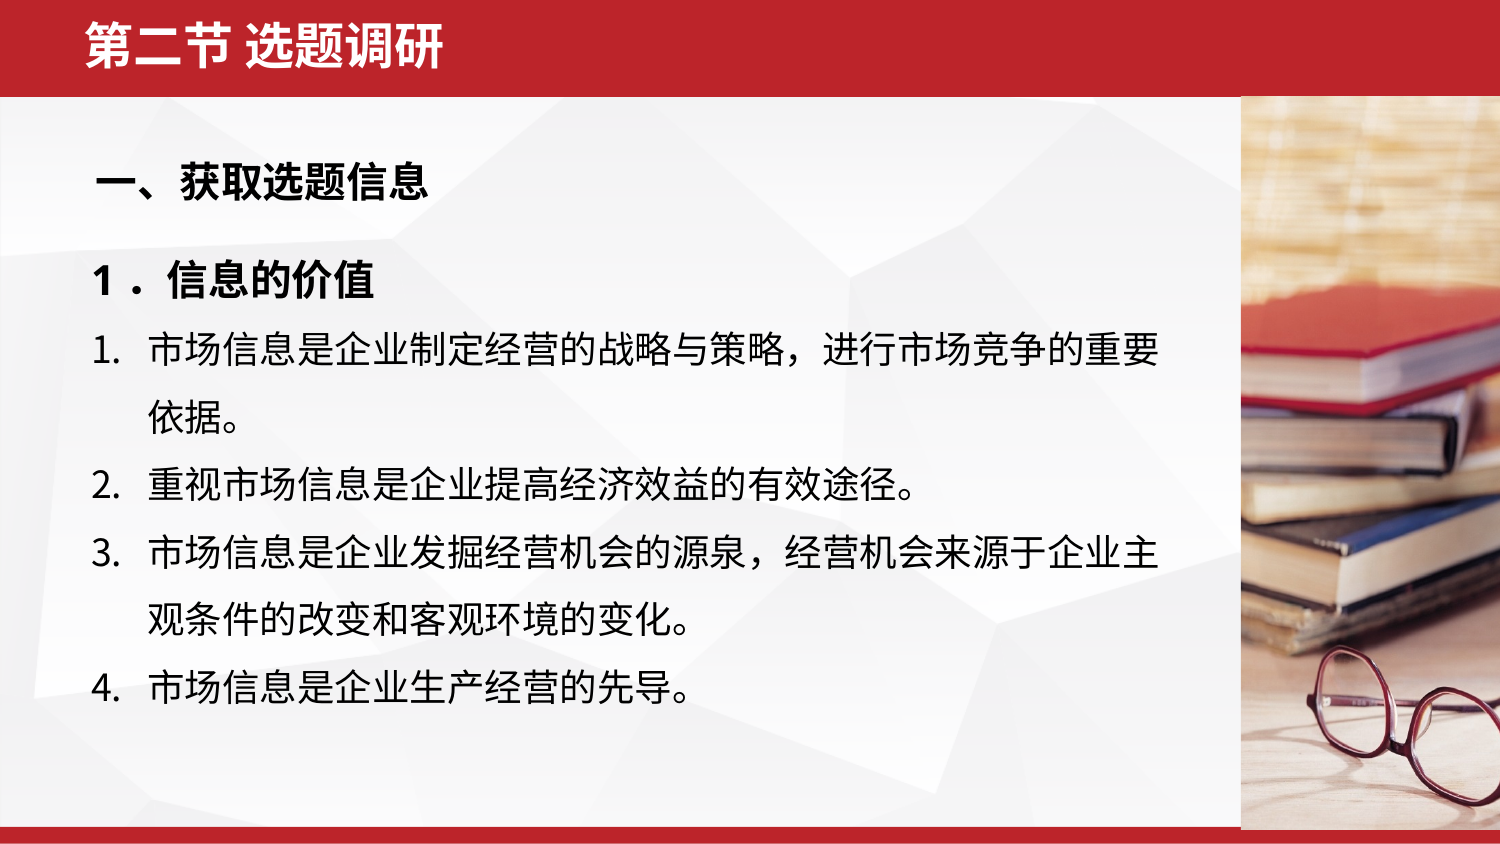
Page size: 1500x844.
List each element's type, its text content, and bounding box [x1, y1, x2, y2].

picture [0, 96, 1500, 830]
text_box 一、获取选题信息 [81, 148, 445, 214]
text_box 1．信息的价值 市场信息是企业制定经营的战略与策略，进行市场竞争的重要依据。 重视市场信息是企业提高经济效益的有效途径。 市场信息是企业发掘经营机会的源泉，经营机会来源于企业主观条件的改变和客观环境的变化。 市场信息是企业生产经营的先导。 [79, 222, 1178, 715]
title 第二节 选题调研 [71, 0, 1200, 97]
